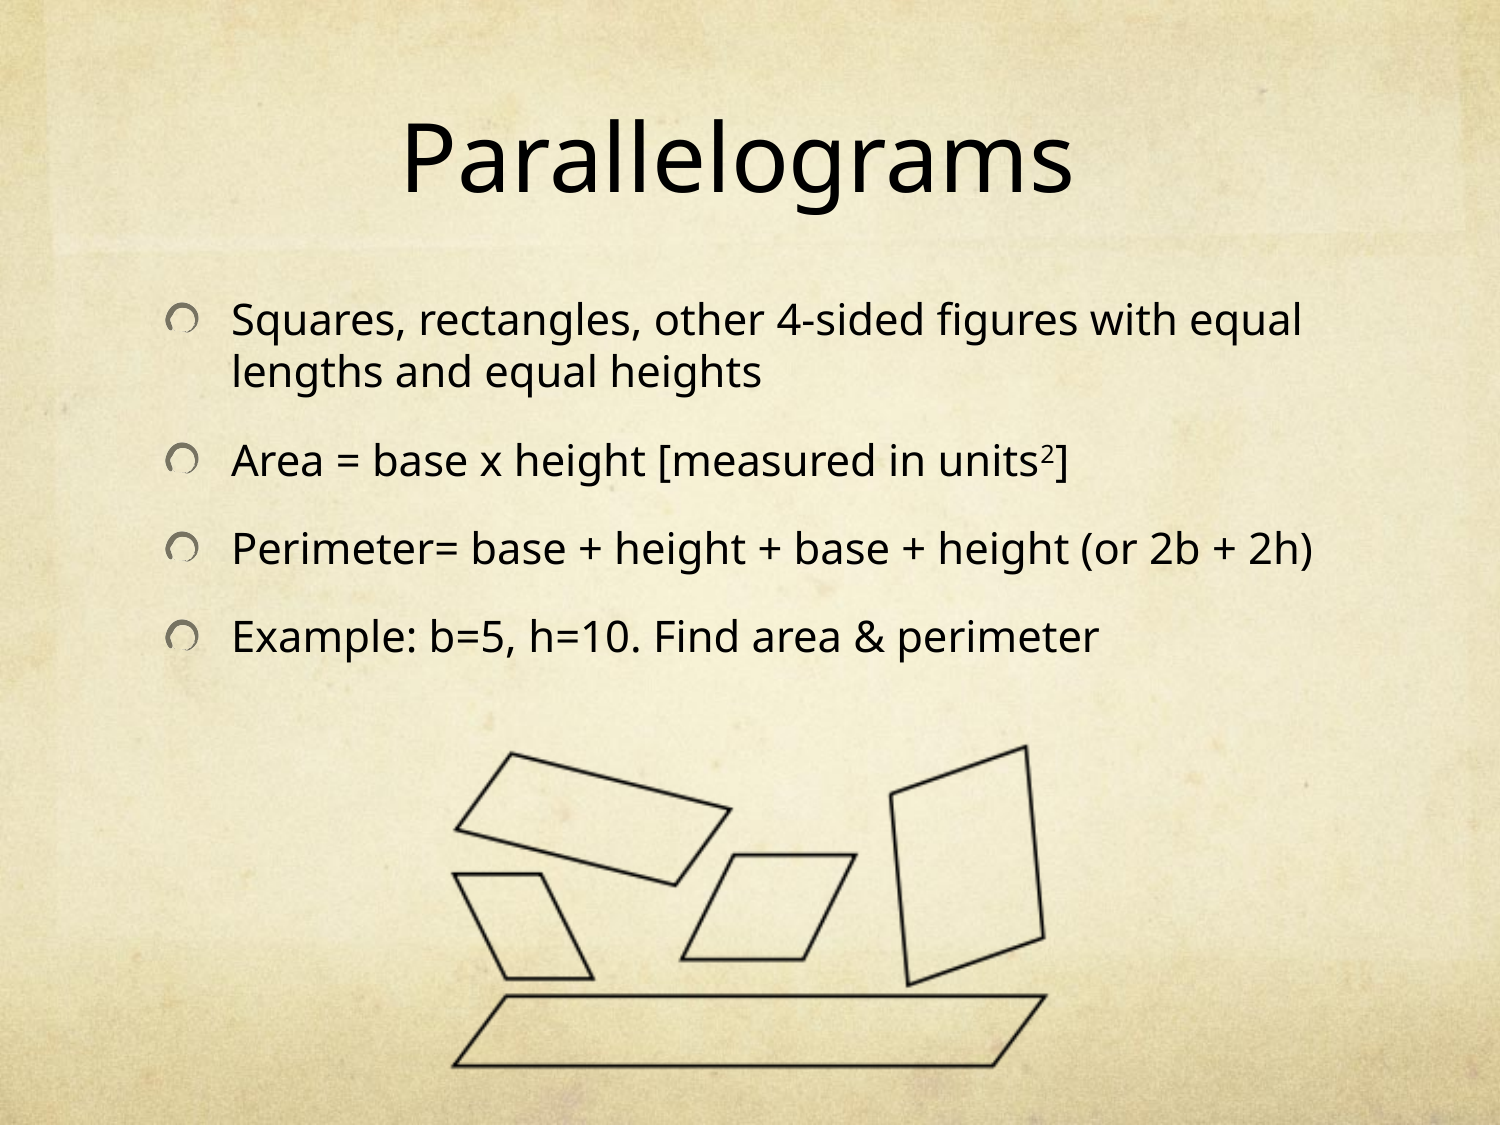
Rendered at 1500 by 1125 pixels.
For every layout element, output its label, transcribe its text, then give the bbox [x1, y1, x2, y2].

title Parallelograms [150, 82, 1350, 225]
picture [0, 0, 1500, 1125]
list Squares, rectangles, other 4-sided figures with equal lengths and equal heights Area = base x height [measured in units2] Perimeter= base + height + base + height (or 2b + 2h) Example: b=5, h=10. Find area & perimeter [150, 284, 1350, 705]
